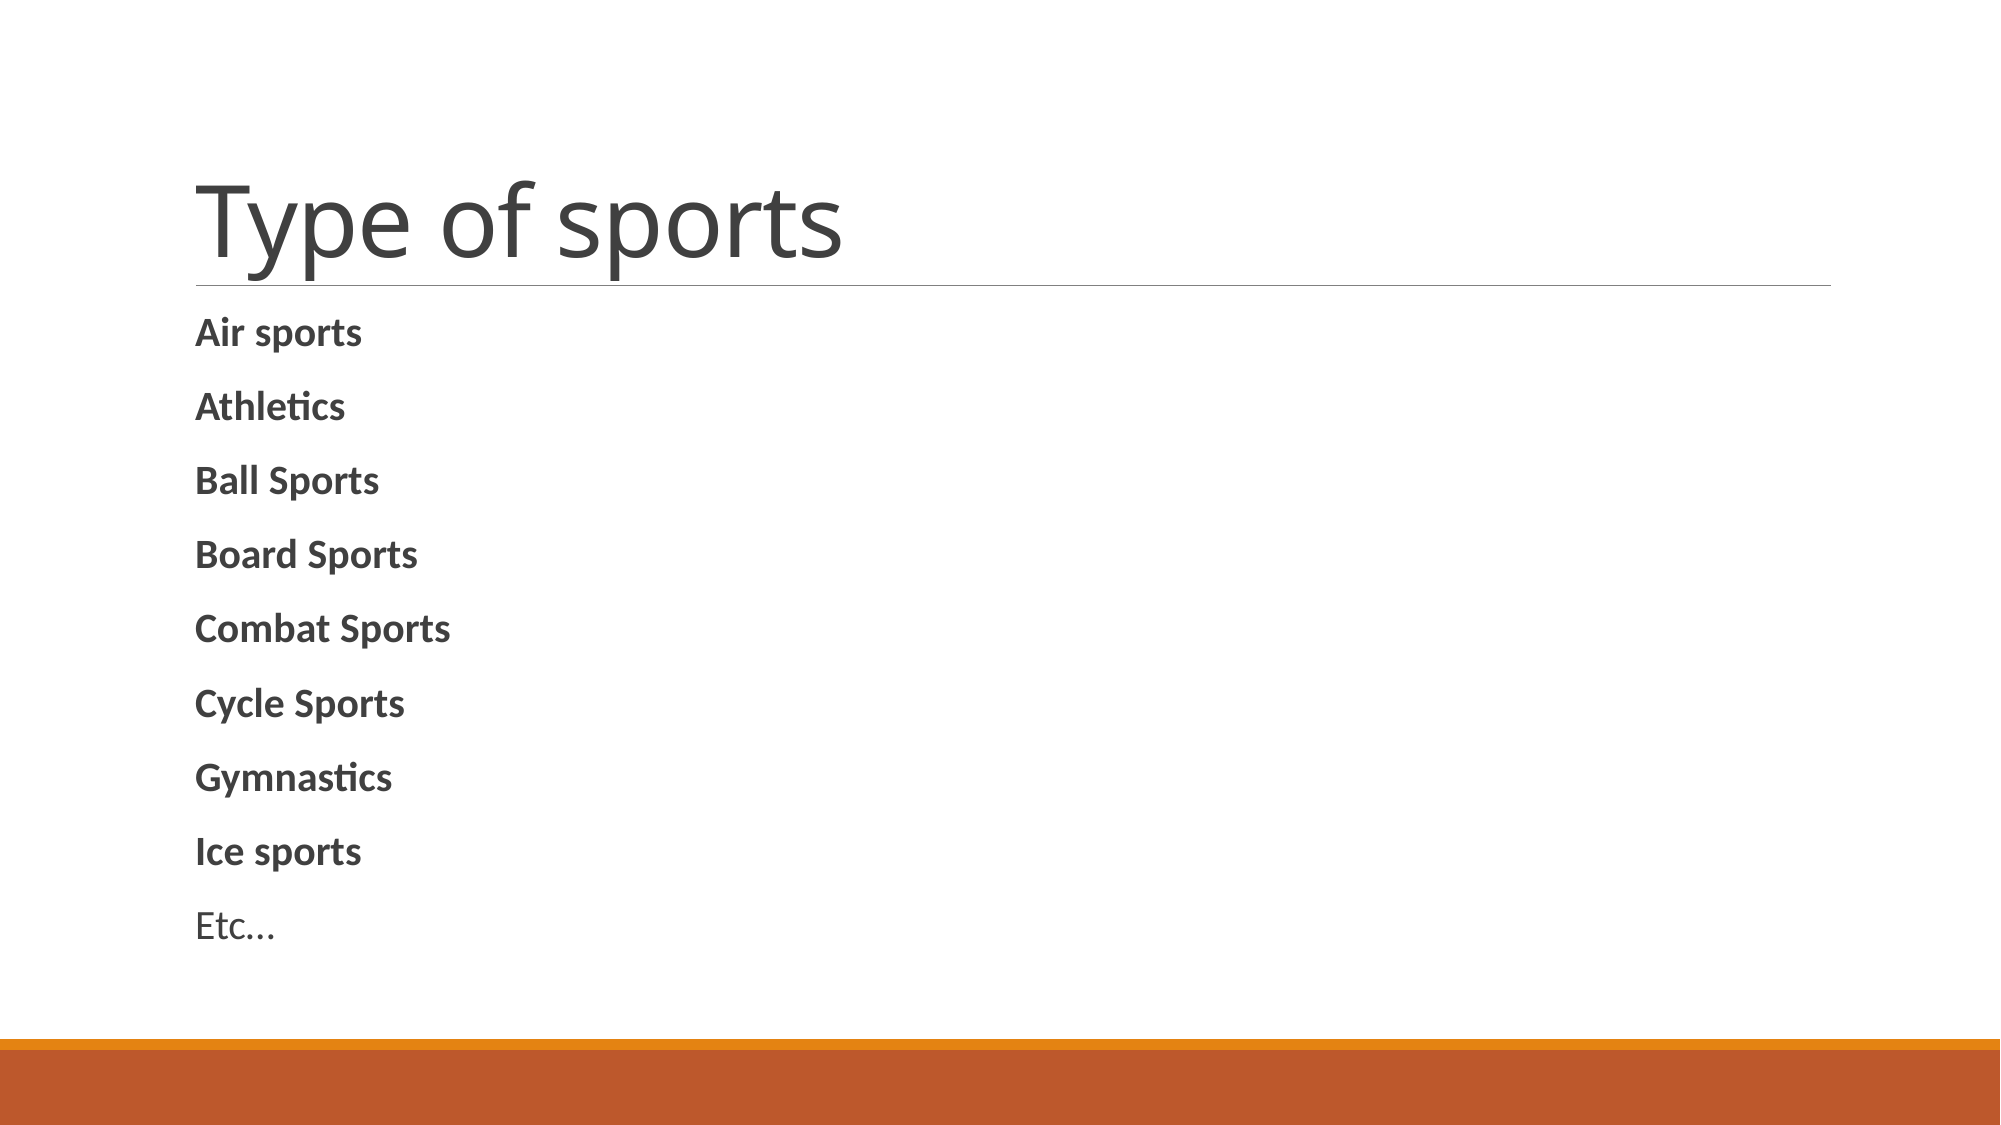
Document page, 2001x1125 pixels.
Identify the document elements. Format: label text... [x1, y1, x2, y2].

title Type of sports [180, 47, 1830, 285]
list Air sports Athletics Ball Sports Board Sports Combat Sports Cycle Sports Gymnastics Ice sports Etc… [180, 302, 1830, 963]
